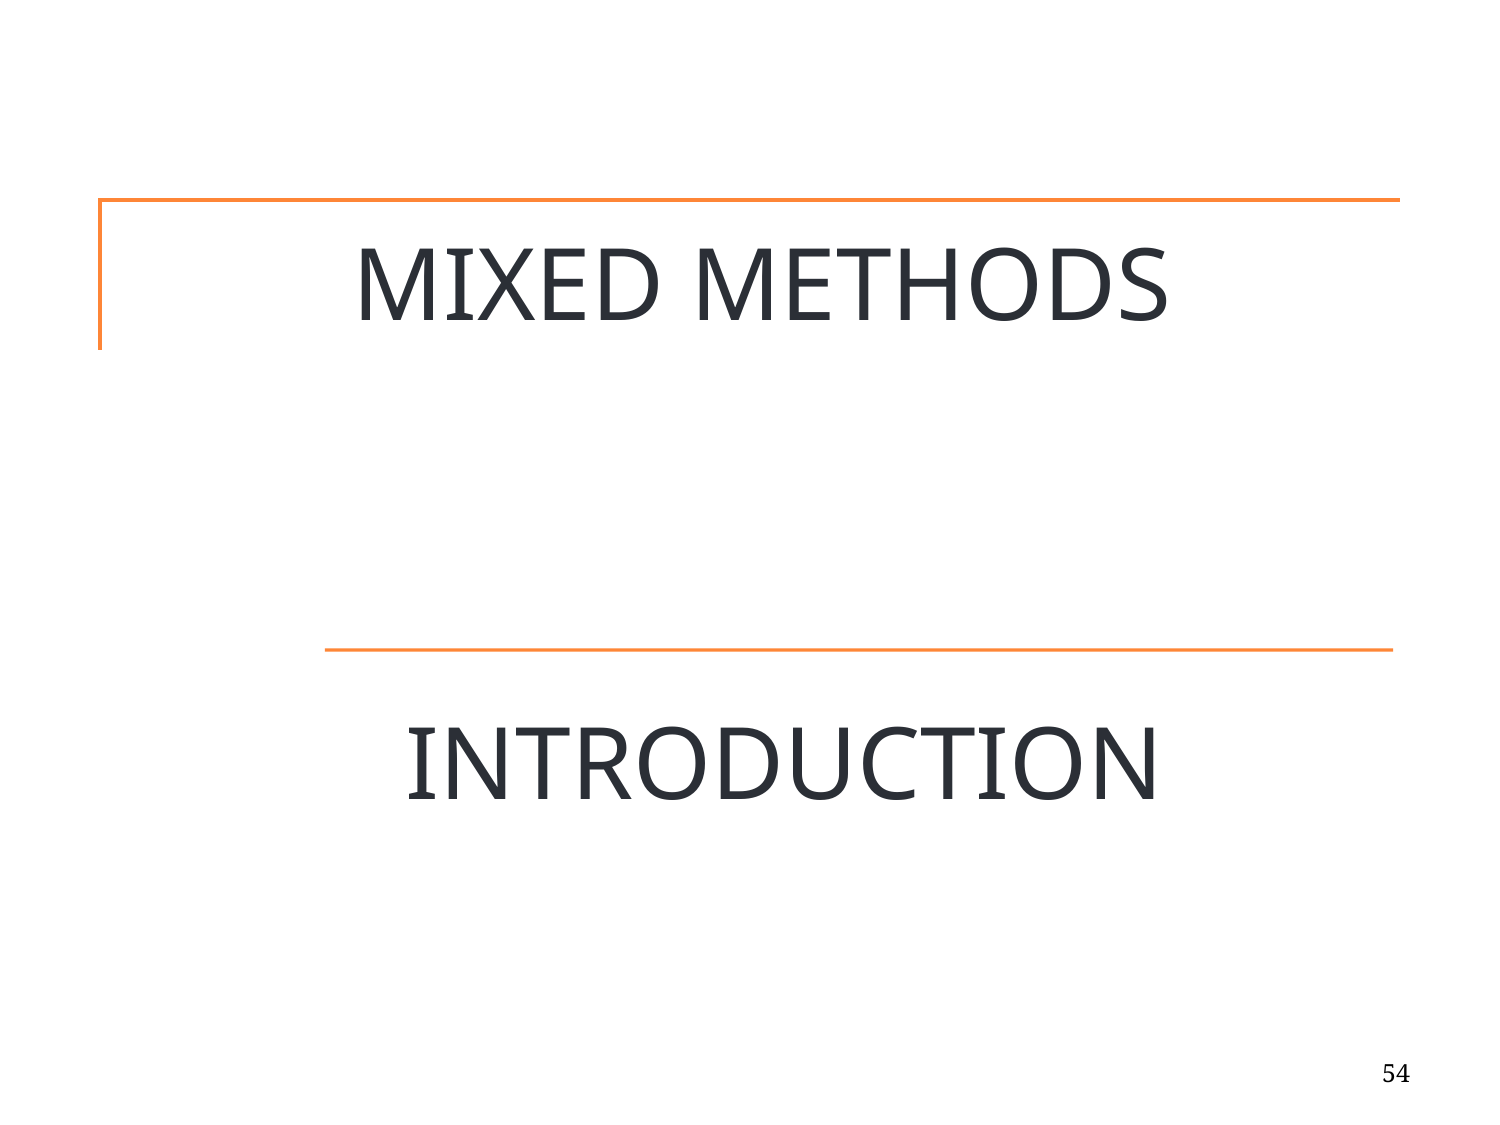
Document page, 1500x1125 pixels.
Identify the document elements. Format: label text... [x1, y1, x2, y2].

text_box introduction [147, 692, 1423, 1031]
slide_number 54 [1074, 1023, 1426, 1100]
title Mixed methods [125, 212, 1400, 551]
